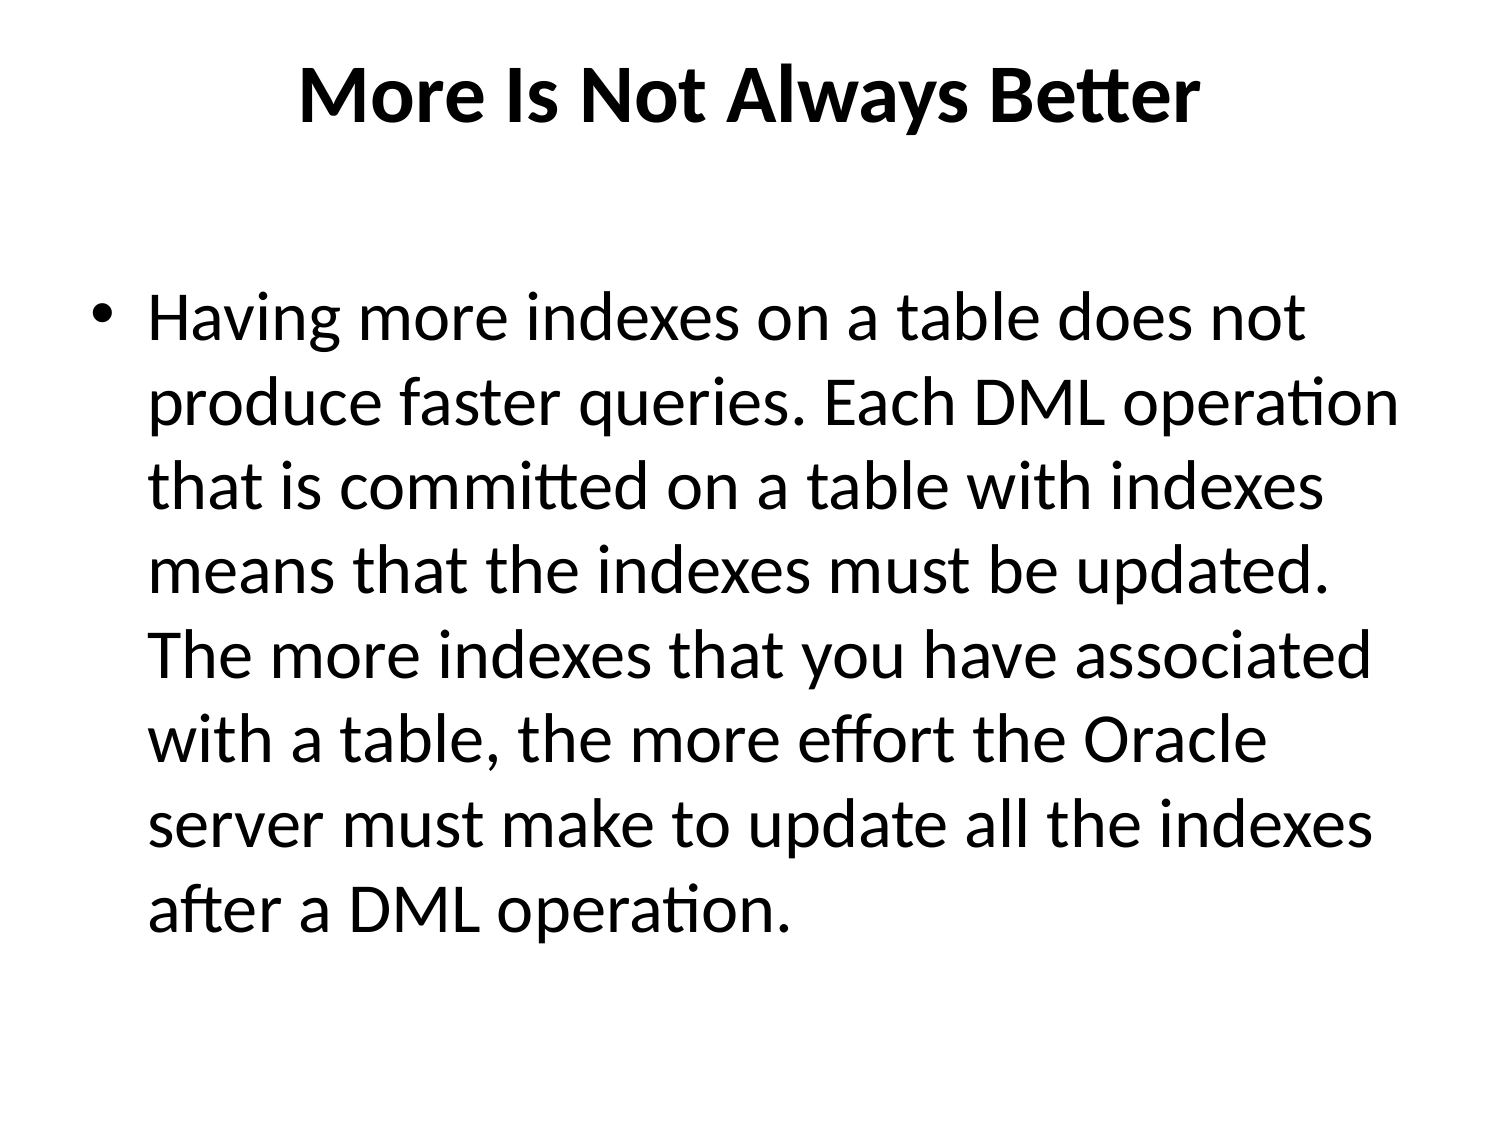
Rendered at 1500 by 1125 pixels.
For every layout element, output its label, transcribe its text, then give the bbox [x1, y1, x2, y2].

title More Is Not Always Better [75, 45, 1425, 233]
list Having more indexes on a table does not produce faster queries. Each DML operation that is committed on a table with indexes means that the indexes must be updated. The more indexes that you have associated with a table, the more effort the Oracle server must make to update all the indexes after a DML operation. [75, 262, 1425, 1005]
